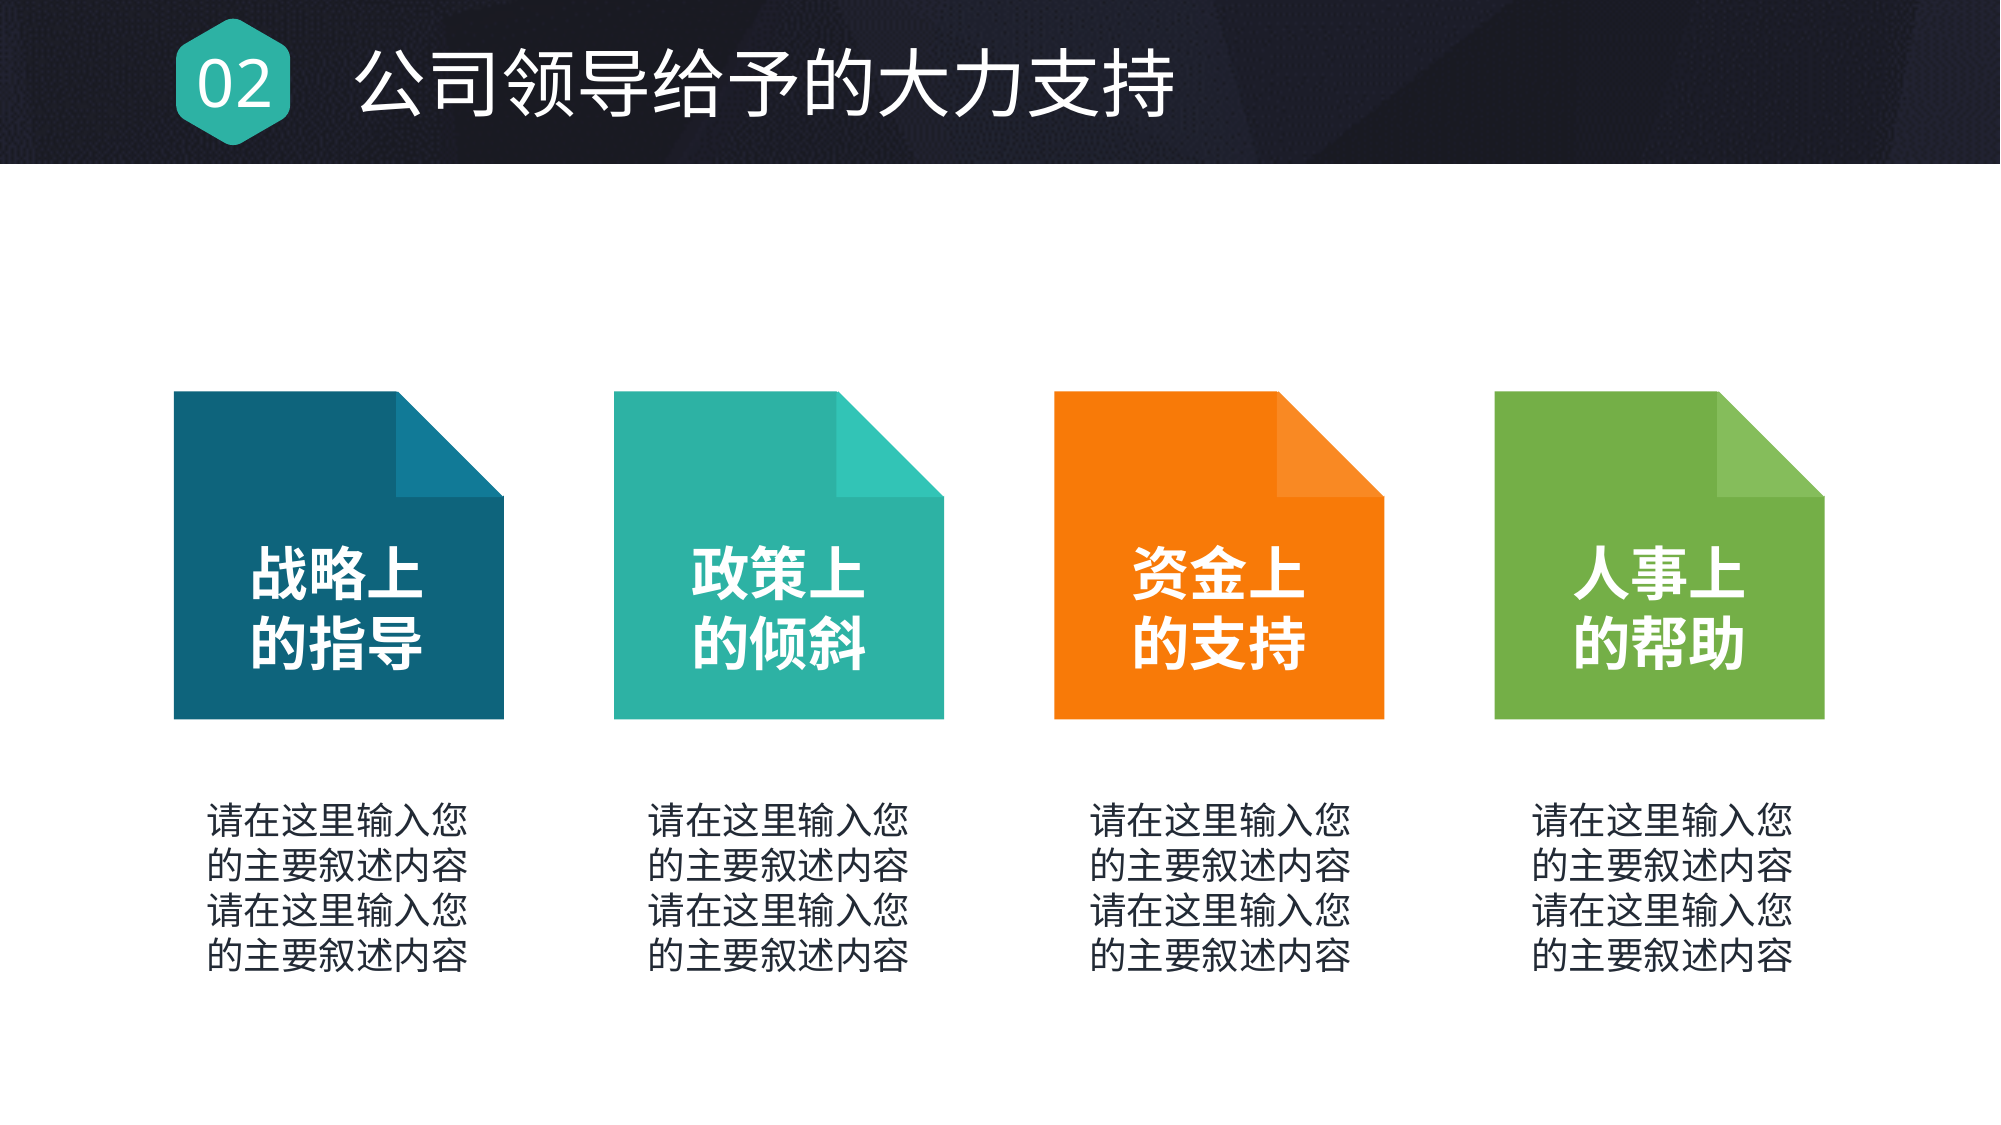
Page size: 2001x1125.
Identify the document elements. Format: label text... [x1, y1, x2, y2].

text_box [614, 391, 945, 720]
text_box 请在这里输入您 的主要叙述内容 请在这里输入您 的主要叙述内容 [633, 790, 926, 1030]
picture [0, 0, 2000, 164]
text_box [1054, 391, 1385, 720]
text_box 请在这里输入您 的主要叙述内容 请在这里输入您 的主要叙述内容 [1516, 790, 1809, 1030]
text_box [173, 391, 504, 720]
text_box 请在这里输入您 的主要叙述内容 请在这里输入您 的主要叙述内容 [1074, 790, 1367, 1030]
text_box 请在这里输入您 的主要叙述内容 请在这里输入您 的主要叙述内容 [191, 790, 484, 1030]
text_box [1494, 391, 1825, 720]
